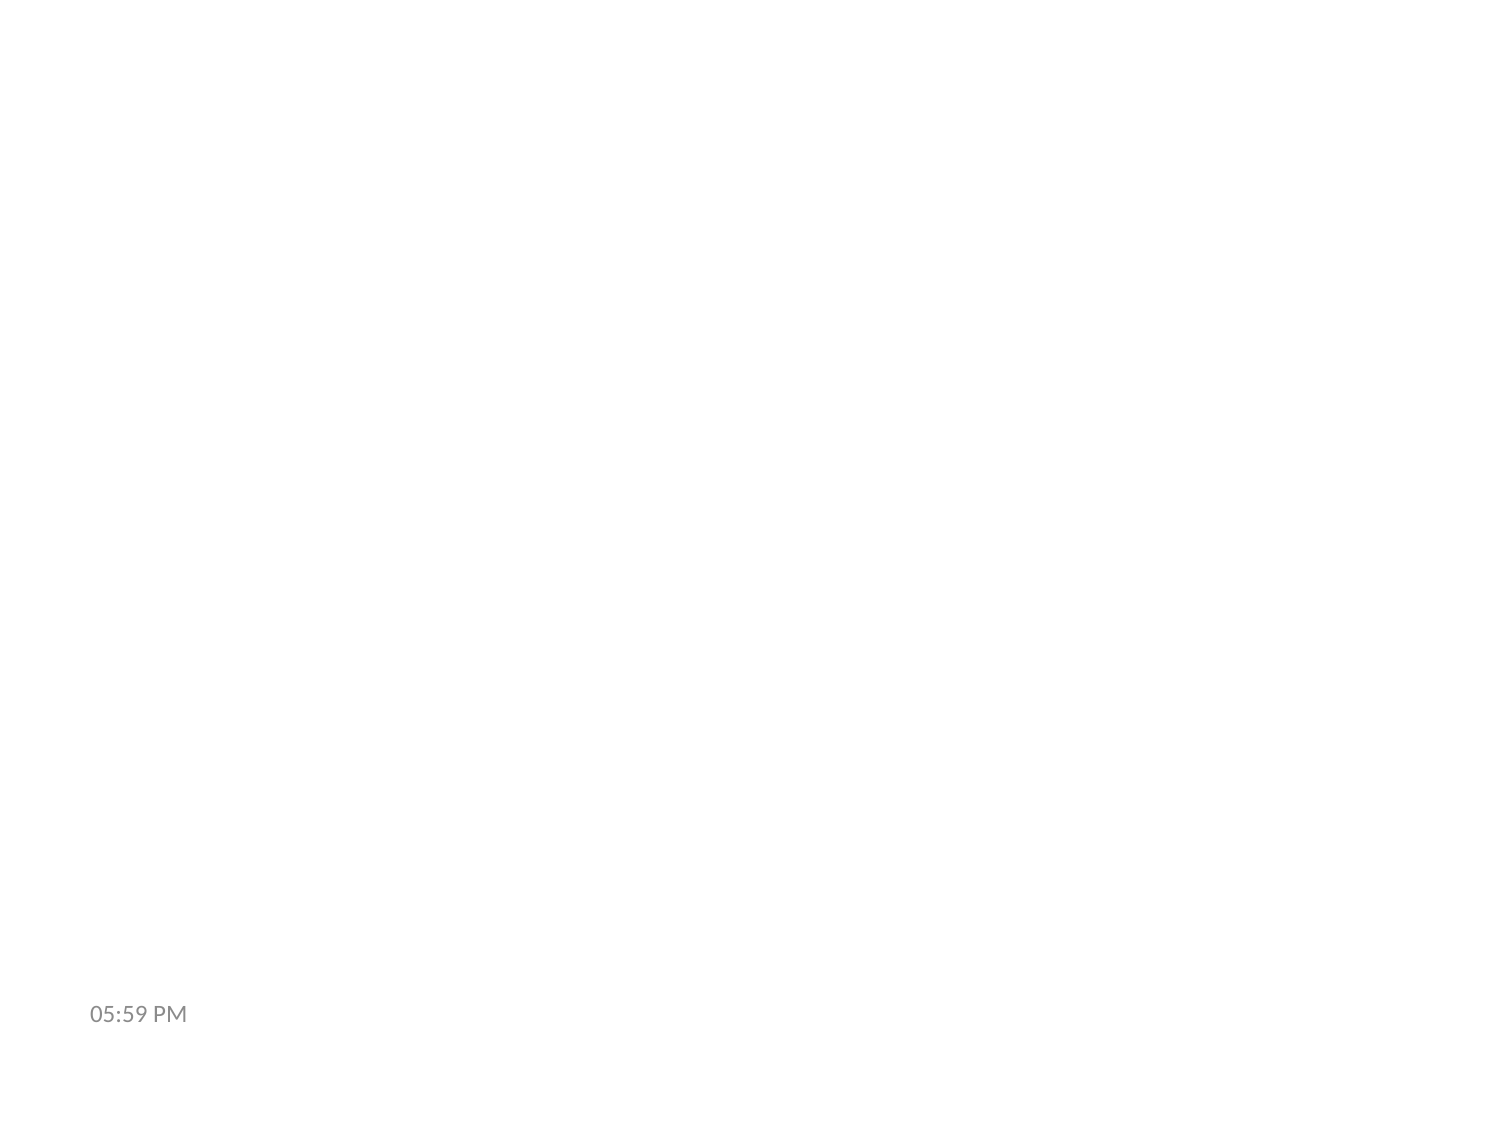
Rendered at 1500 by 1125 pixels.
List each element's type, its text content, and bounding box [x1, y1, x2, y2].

text_box 3:35 PM [75, 982, 425, 1043]
